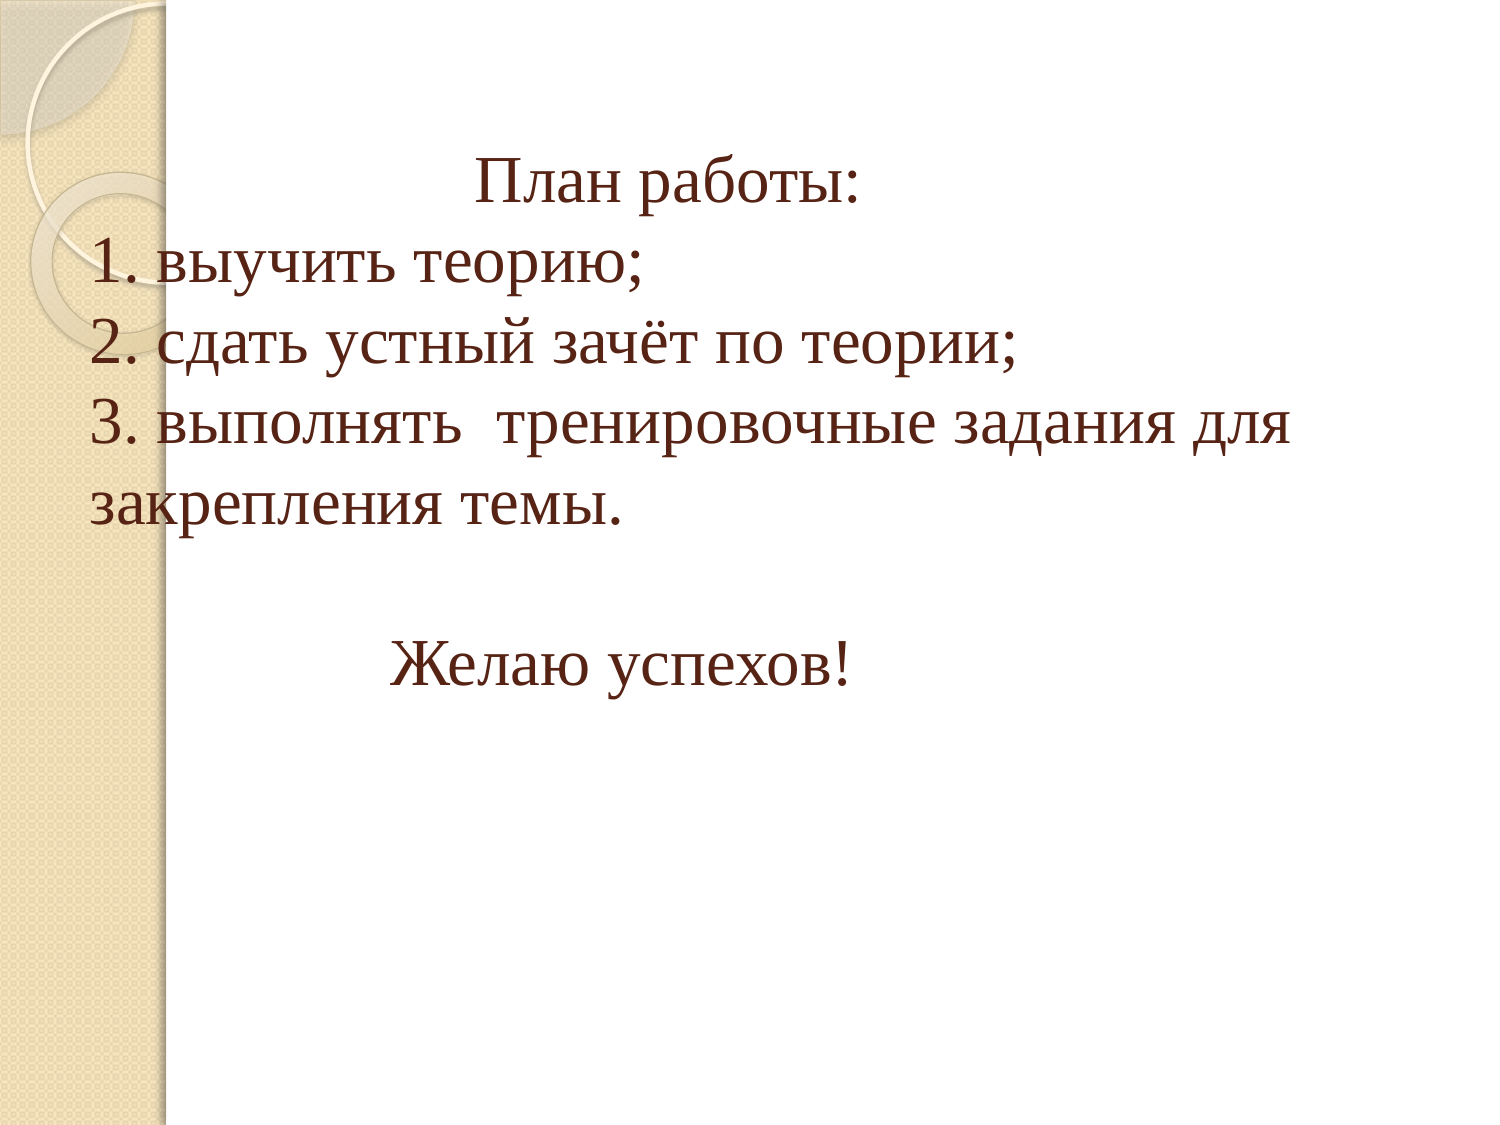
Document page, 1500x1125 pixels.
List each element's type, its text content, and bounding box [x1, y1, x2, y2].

title План работы: 1. выучить теорию; 2. сдать устный зачёт по теории; 3. выполнять тренировочные задания для закрепления темы. Желаю успехов! [75, 45, 1436, 870]
